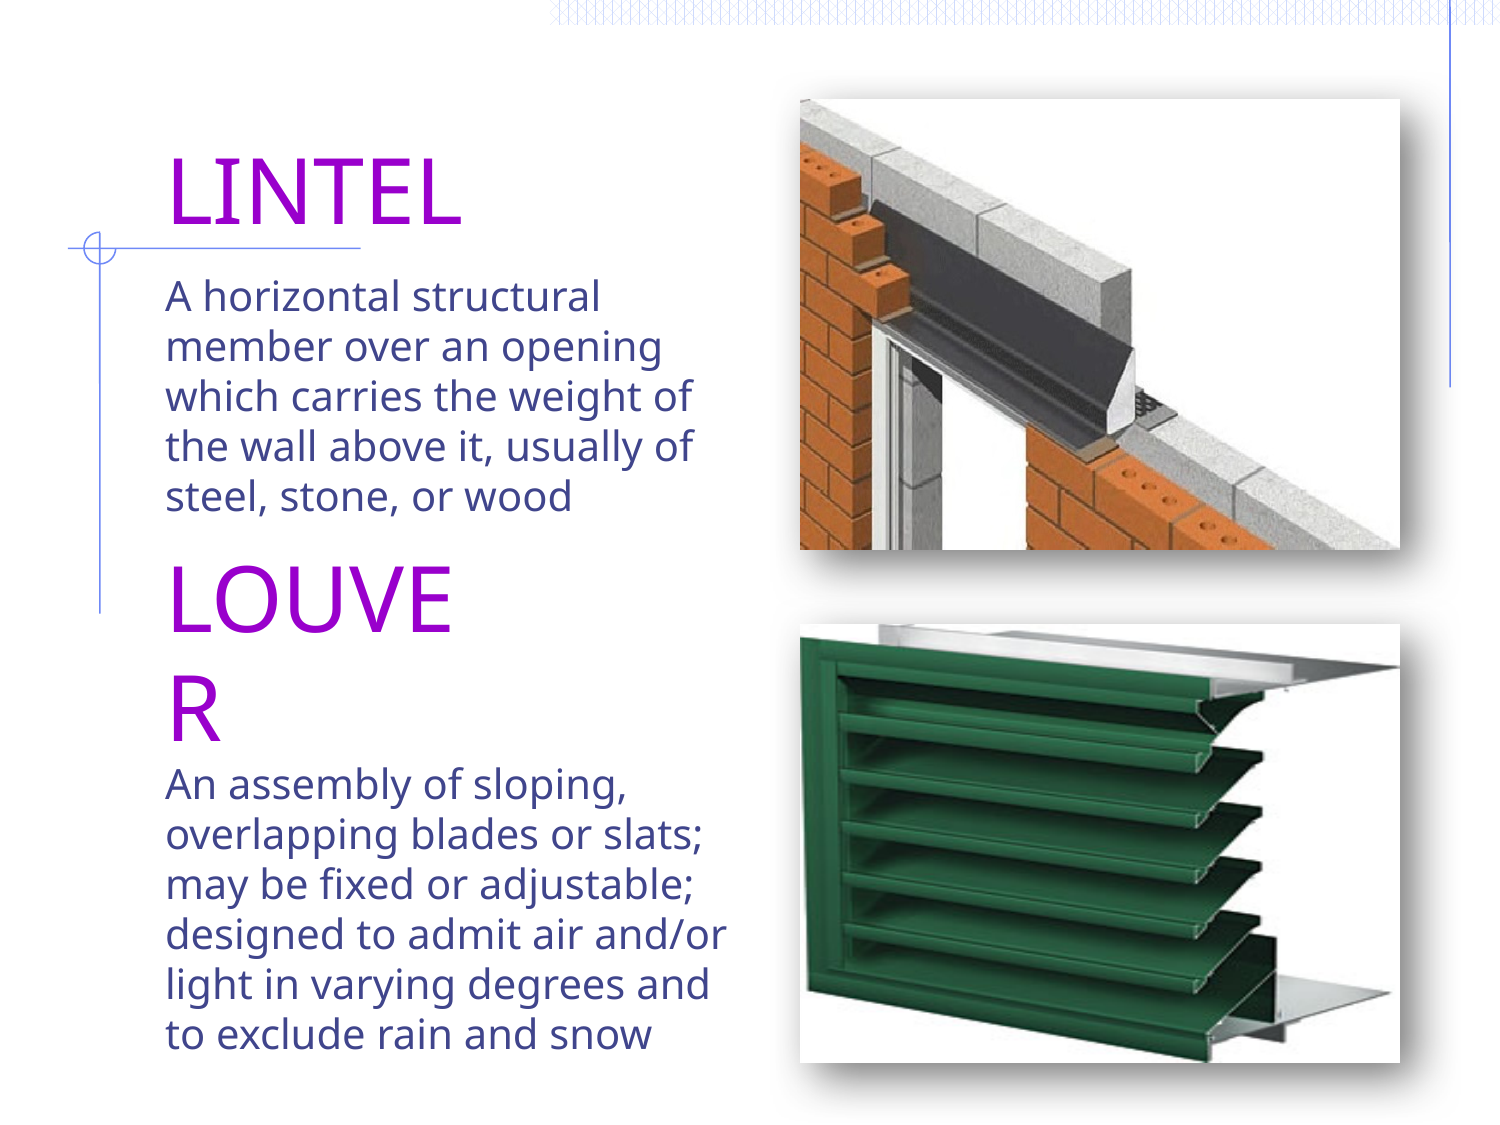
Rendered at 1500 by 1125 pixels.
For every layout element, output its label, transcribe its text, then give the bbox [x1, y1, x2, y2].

picture [799, 624, 1401, 1063]
list LINTEL [150, 99, 795, 250]
picture [799, 99, 1401, 551]
list An assembly of sloping, overlapping blades or slats; may be fixed or adjustable; designed to admit air and/or light in varying degrees and to exclude rain and snow [150, 750, 775, 1063]
list A horizontal structural member over an opening which carries the weight of the wall above it, usually of steel, stone, or wood [150, 262, 738, 563]
list LOUVER [150, 662, 525, 750]
